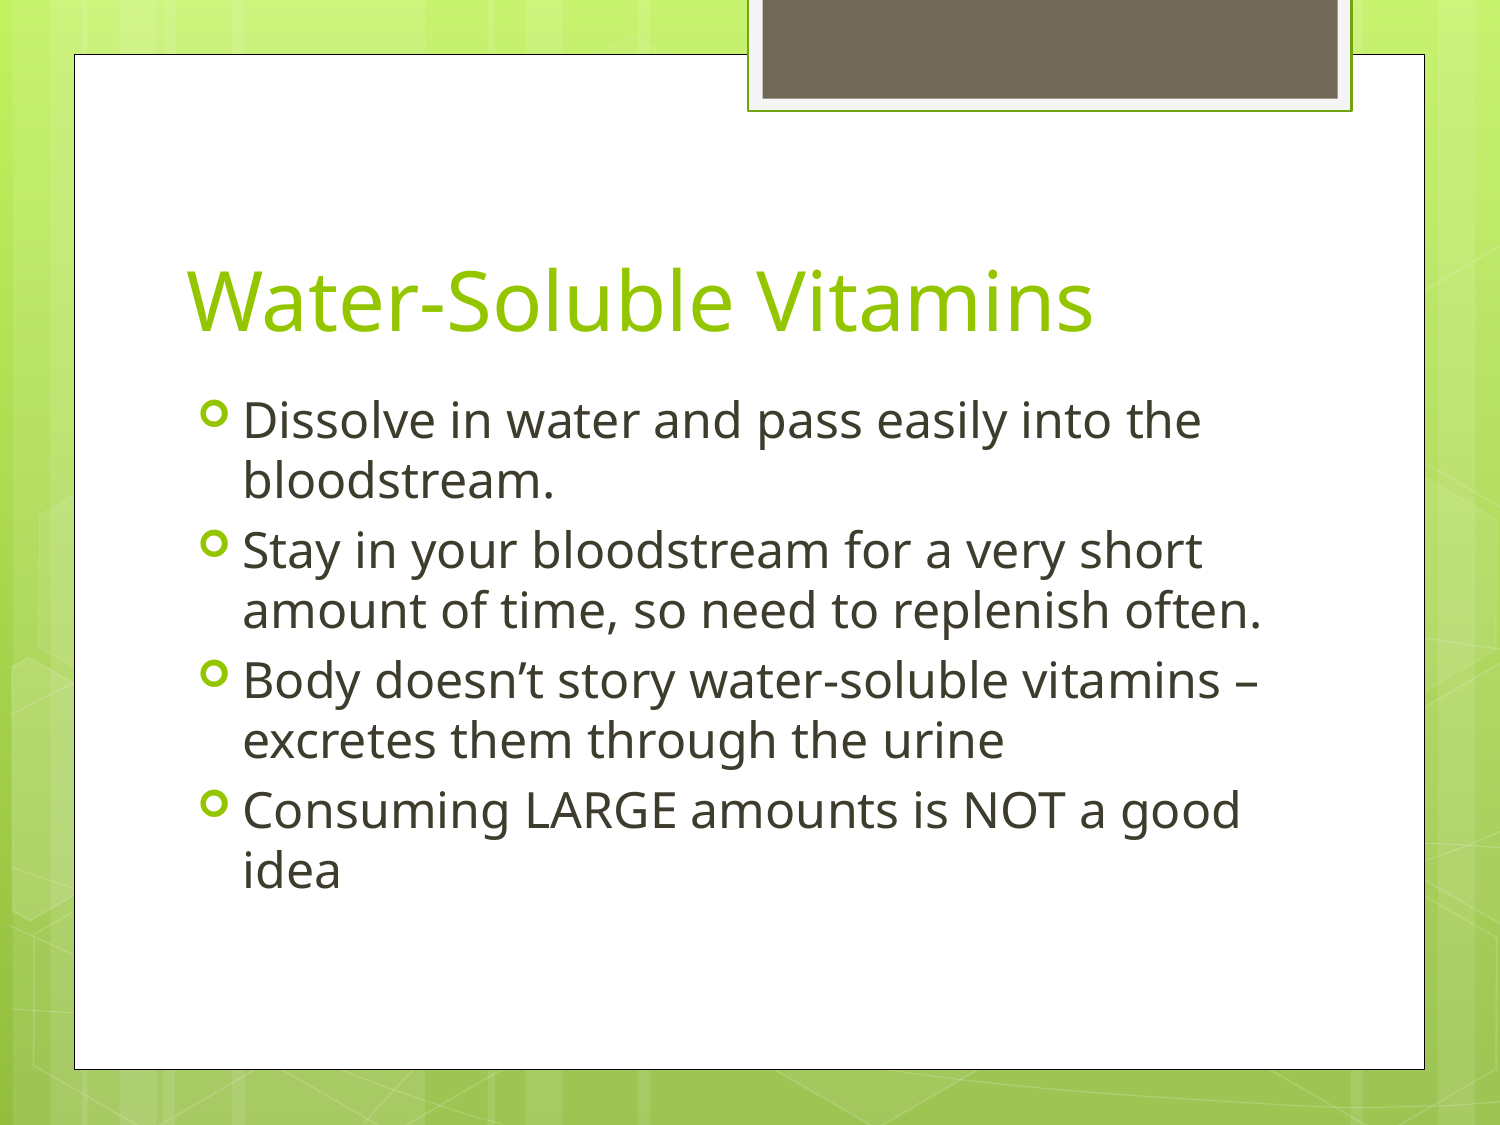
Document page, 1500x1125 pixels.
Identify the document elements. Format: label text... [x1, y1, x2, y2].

list Dissolve in water and pass easily into the bloodstream. Stay in your bloodstream for a very short amount of time, so need to replenish often. Body doesn’t story water-soluble vitamins – excretes them through the urine Consuming LARGE amounts is NOT a good idea [171, 381, 1283, 957]
title Water-Soluble Vitamins [171, 168, 1324, 357]
